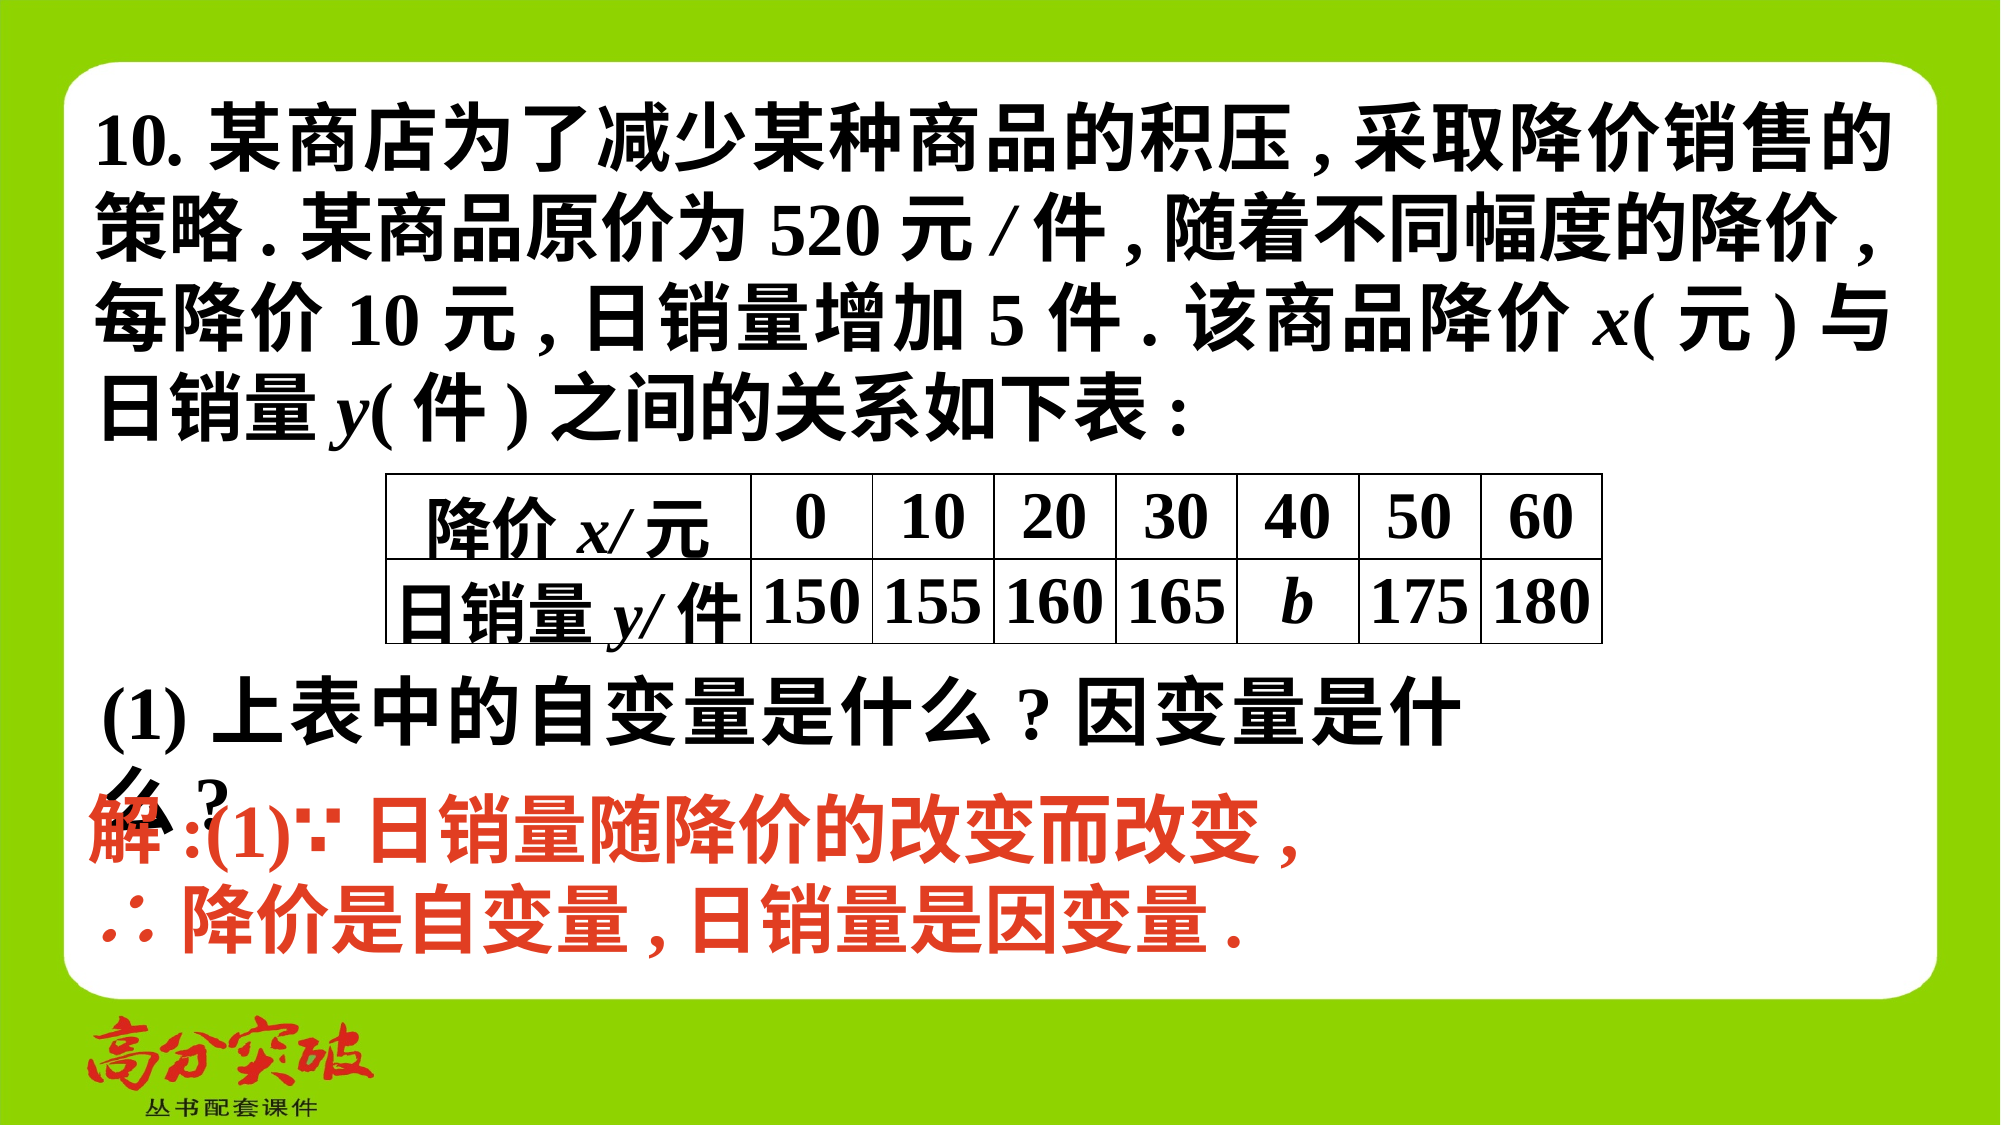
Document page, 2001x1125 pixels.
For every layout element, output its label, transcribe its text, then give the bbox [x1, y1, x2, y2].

table_header 60 [1482, 475, 1601, 558]
table_header 30 [1117, 475, 1236, 558]
table_cell 180 [1482, 560, 1601, 643]
text_box (1)上表中的自变量是什么?因变量是什么? [86, 656, 1479, 762]
table_cell 日销量y/件 [387, 560, 750, 643]
table_cell 150 [752, 560, 872, 643]
text_box 10.某商店为了减少某种商品的积压,采取降价销售的策略.某商品原价为520元/件,随着不同幅度的降价,每降价10元,日销量增加5件.该商品降价x(元)与日销量y(件)之间的关系如下表: [78, 83, 1910, 458]
table_cell b [1238, 560, 1358, 643]
table_header 0 [752, 475, 872, 558]
table_cell 165 [1117, 560, 1236, 643]
table_cell 160 [995, 560, 1115, 643]
table_header 50 [1360, 475, 1480, 558]
table_header 降价x/元 [387, 475, 750, 558]
table_header 20 [995, 475, 1115, 558]
table_header 40 [1238, 475, 1358, 558]
text_box 解:(1)∵日销量随降价的改变而改变, ∴降价是自变量,日销量是因变量. [72, 775, 1809, 970]
table_cell 175 [1360, 560, 1480, 643]
table_header 10 [873, 475, 993, 558]
picture [0, 0, 2001, 1125]
table_cell 155 [873, 560, 993, 643]
